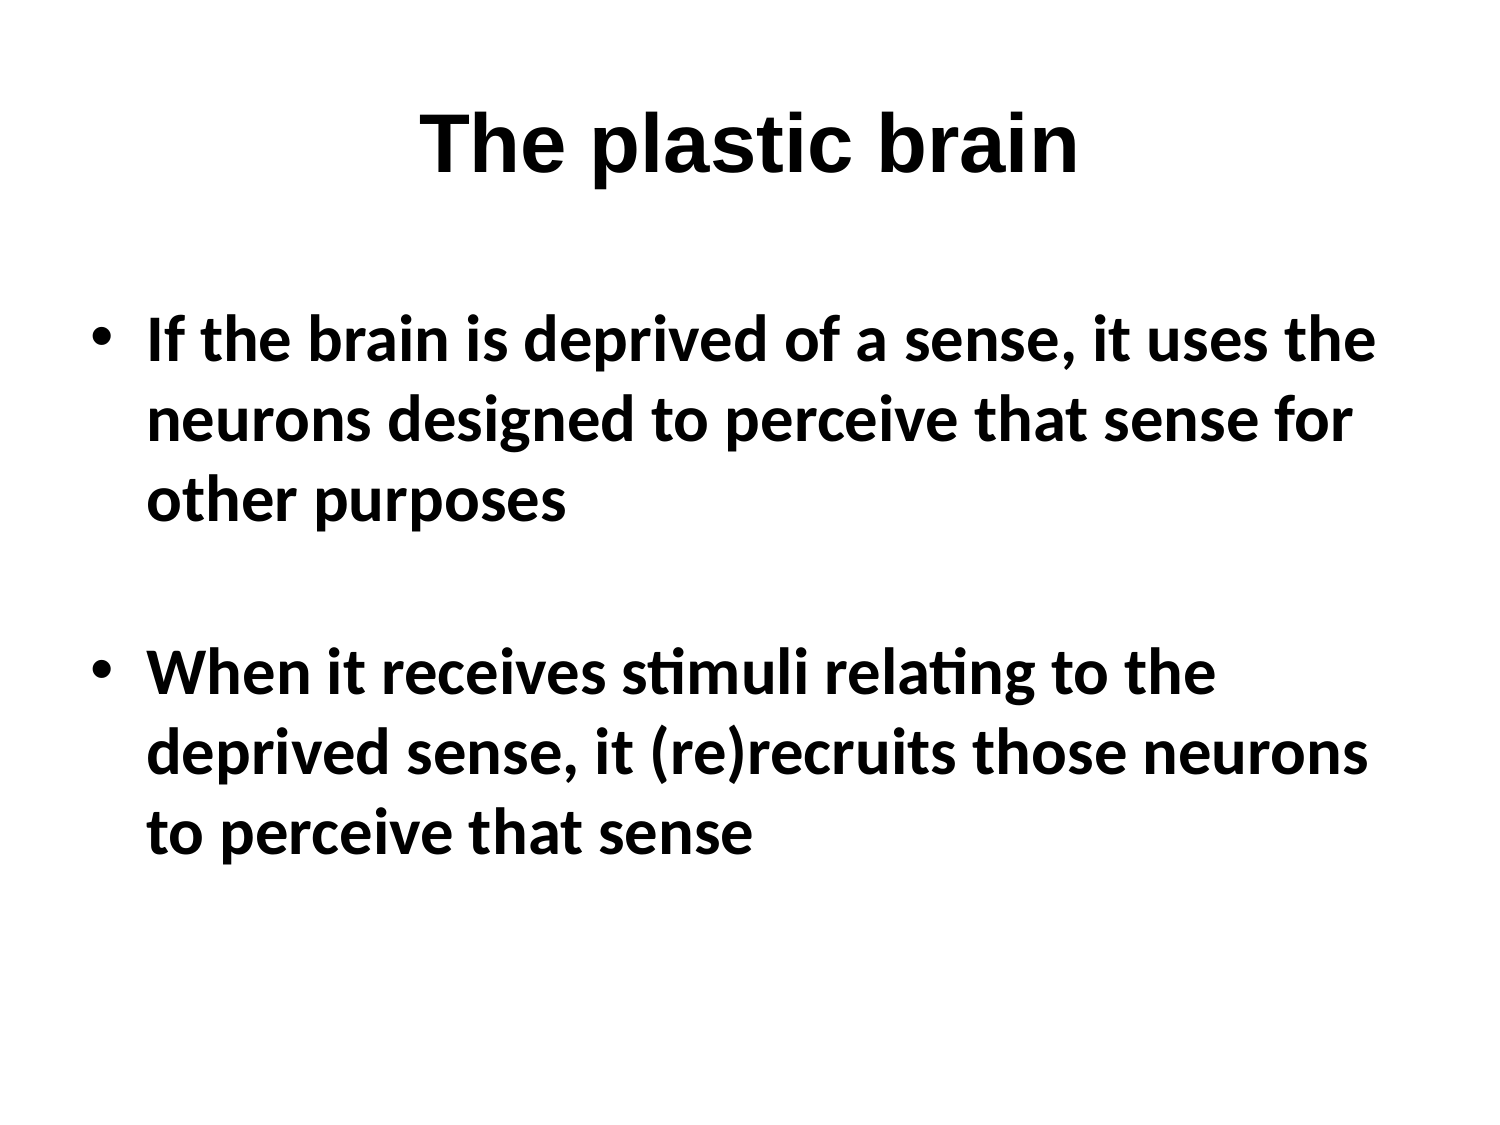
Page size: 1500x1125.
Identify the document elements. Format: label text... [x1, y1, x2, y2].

list If the brain is deprived of a sense, it uses the neurons designed to perceive that sense for other purposes When it receives stimuli relating to the deprived sense, it (re)recruits those neurons to perceive that sense [74, 287, 1426, 1006]
title The plastic brain [74, 44, 1426, 233]
